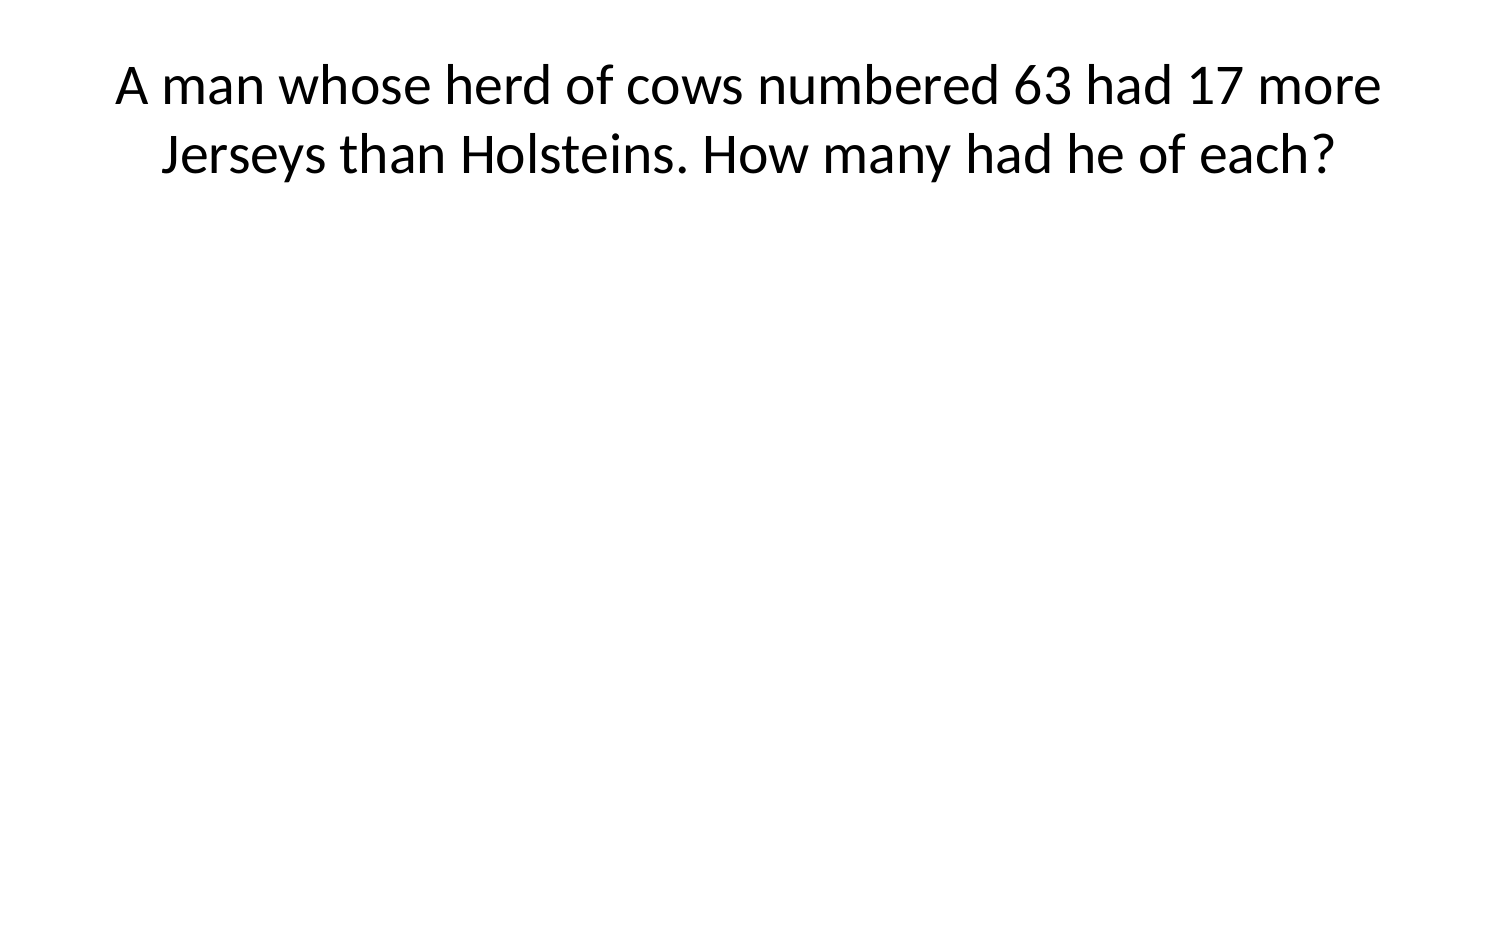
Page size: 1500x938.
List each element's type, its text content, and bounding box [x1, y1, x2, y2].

title A man whose herd of cows numbered 63 had 17 more Jerseys than Holsteins. How many had he of each? [75, 37, 1425, 194]
